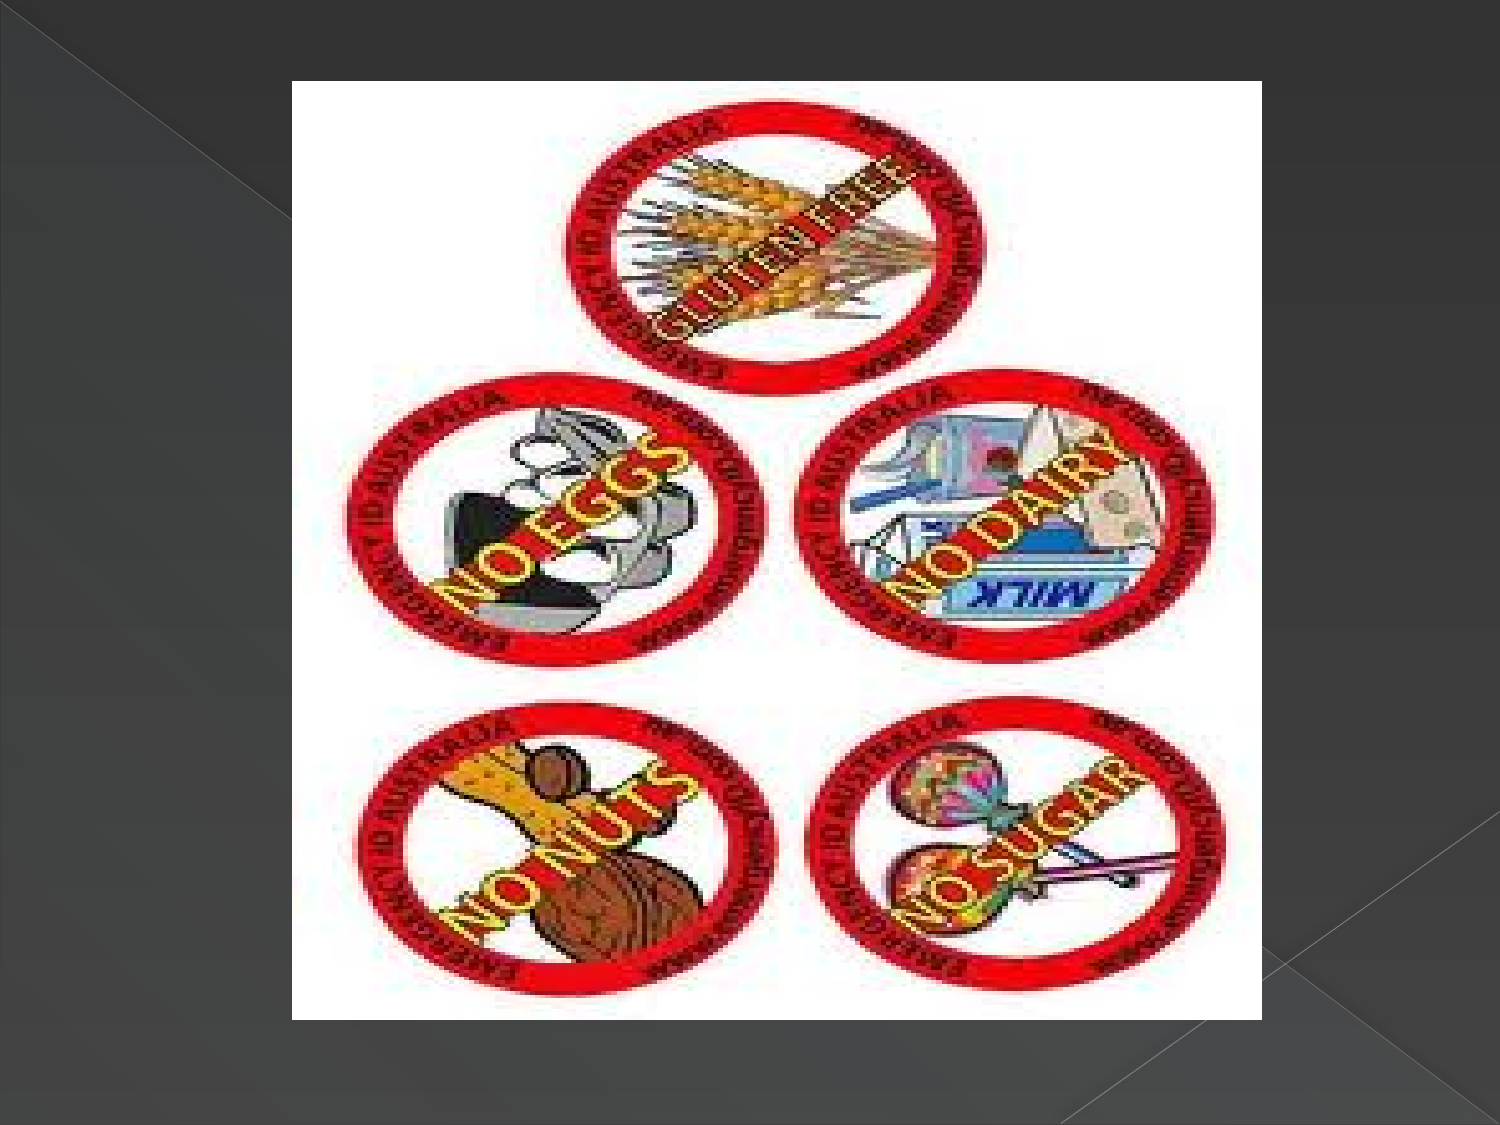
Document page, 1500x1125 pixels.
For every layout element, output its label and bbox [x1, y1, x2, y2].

picture [292, 81, 1262, 1020]
